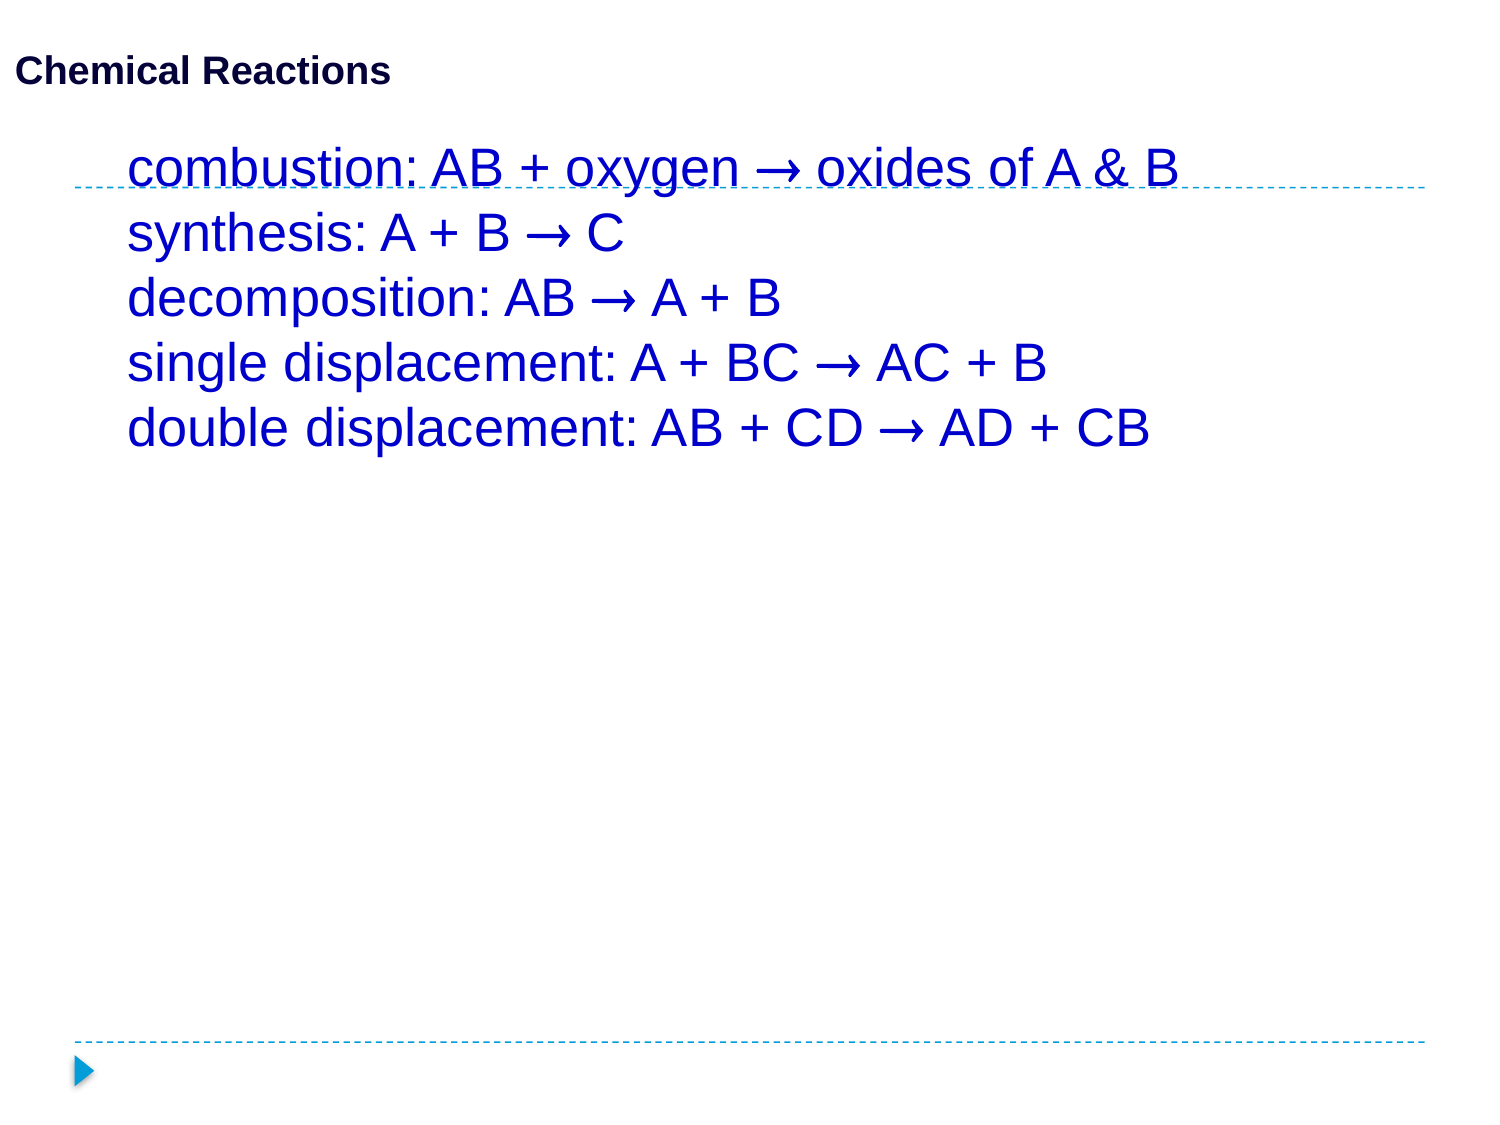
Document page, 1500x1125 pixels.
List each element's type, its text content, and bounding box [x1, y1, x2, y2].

title Chemical Reactions [0, 37, 1500, 100]
list combustion: AB + oxygen  oxides of A & B synthesis: A + B  C decomposition: AB  A + B single displacement: A + BC  AC + B double displacement: AB + CD  AD + CB [12, 125, 1500, 1125]
